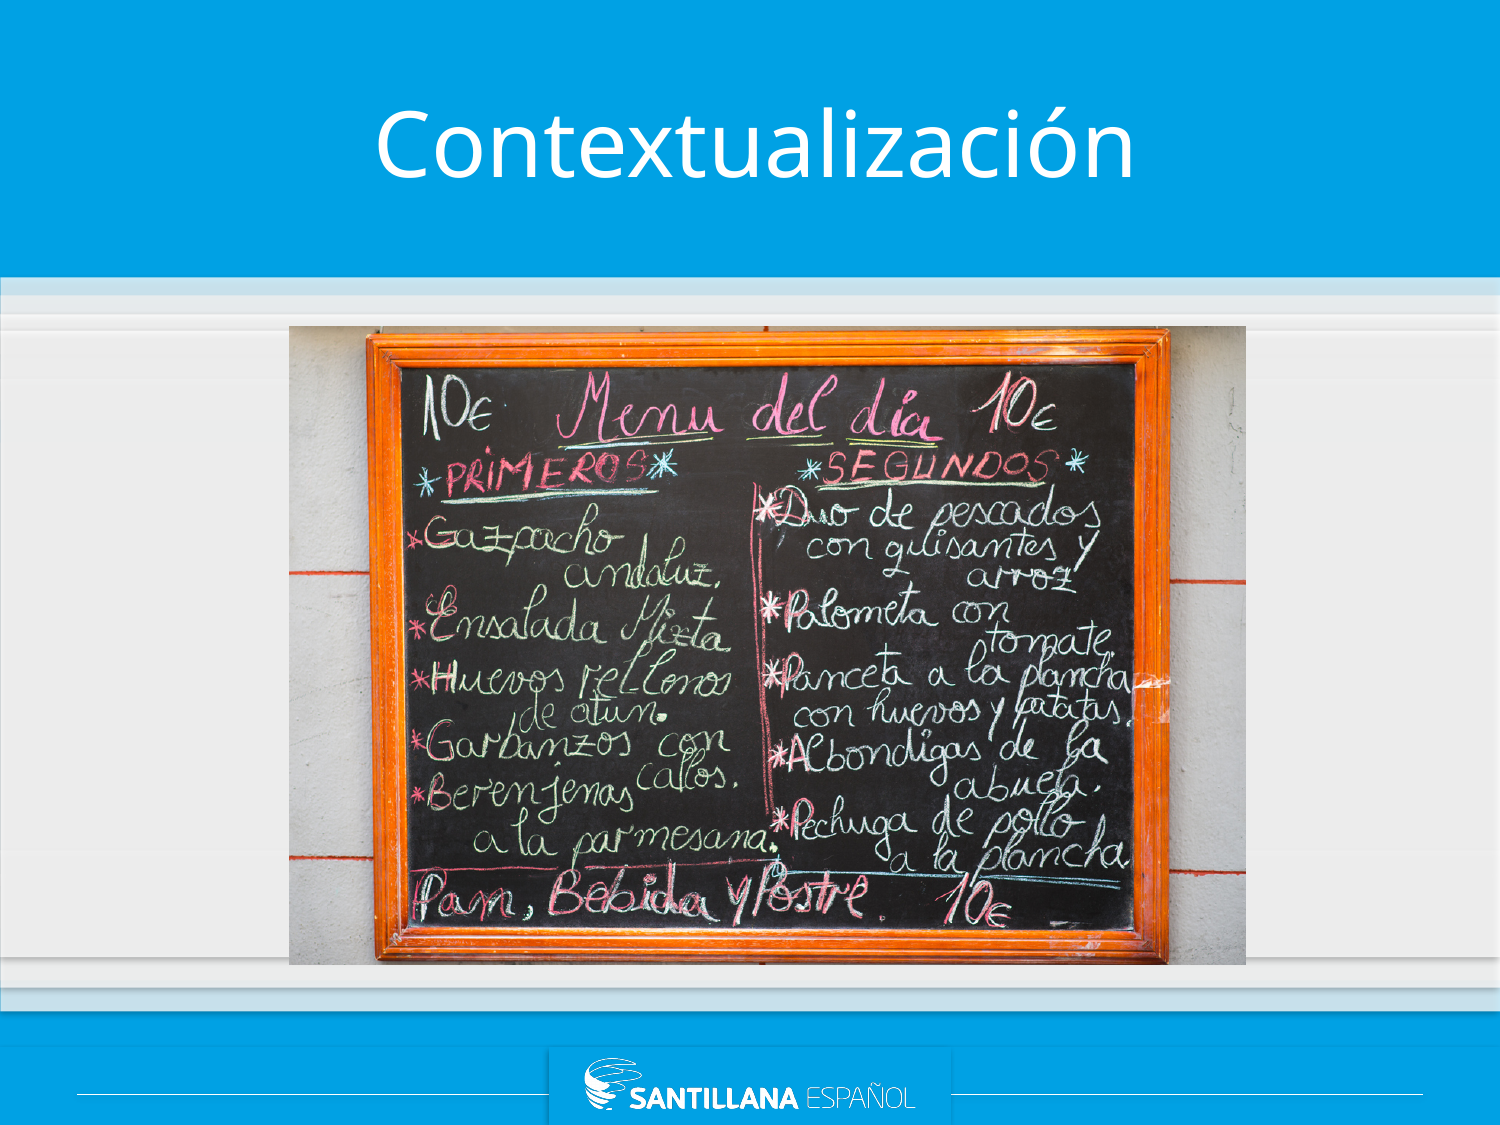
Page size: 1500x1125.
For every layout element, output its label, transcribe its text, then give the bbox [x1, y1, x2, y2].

picture [288, 325, 1246, 965]
text_box Contextualización [88, 78, 1424, 208]
